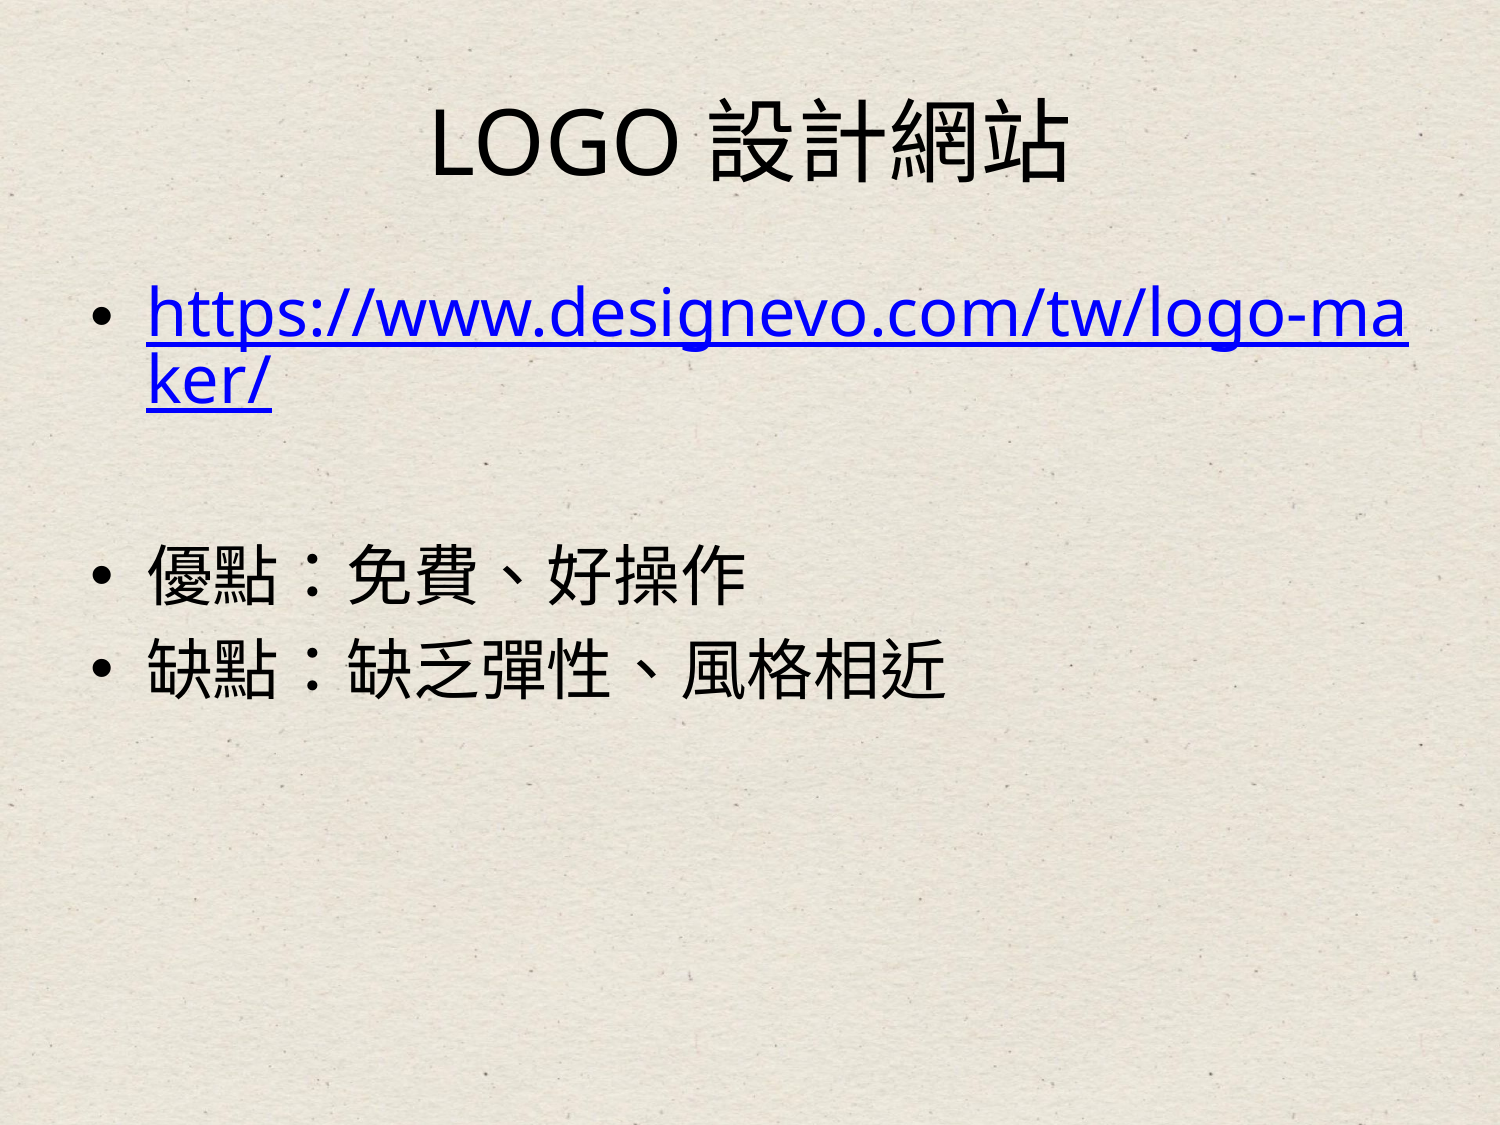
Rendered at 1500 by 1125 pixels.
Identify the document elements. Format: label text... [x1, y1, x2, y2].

list https://www.designevo.com/tw/logo-maker/ 優點：免費、好操作 缺點：缺乏彈性、風格相近 [75, 262, 1425, 1005]
picture [0, 0, 1500, 1125]
title LOGO設計網站 [75, 45, 1425, 233]
